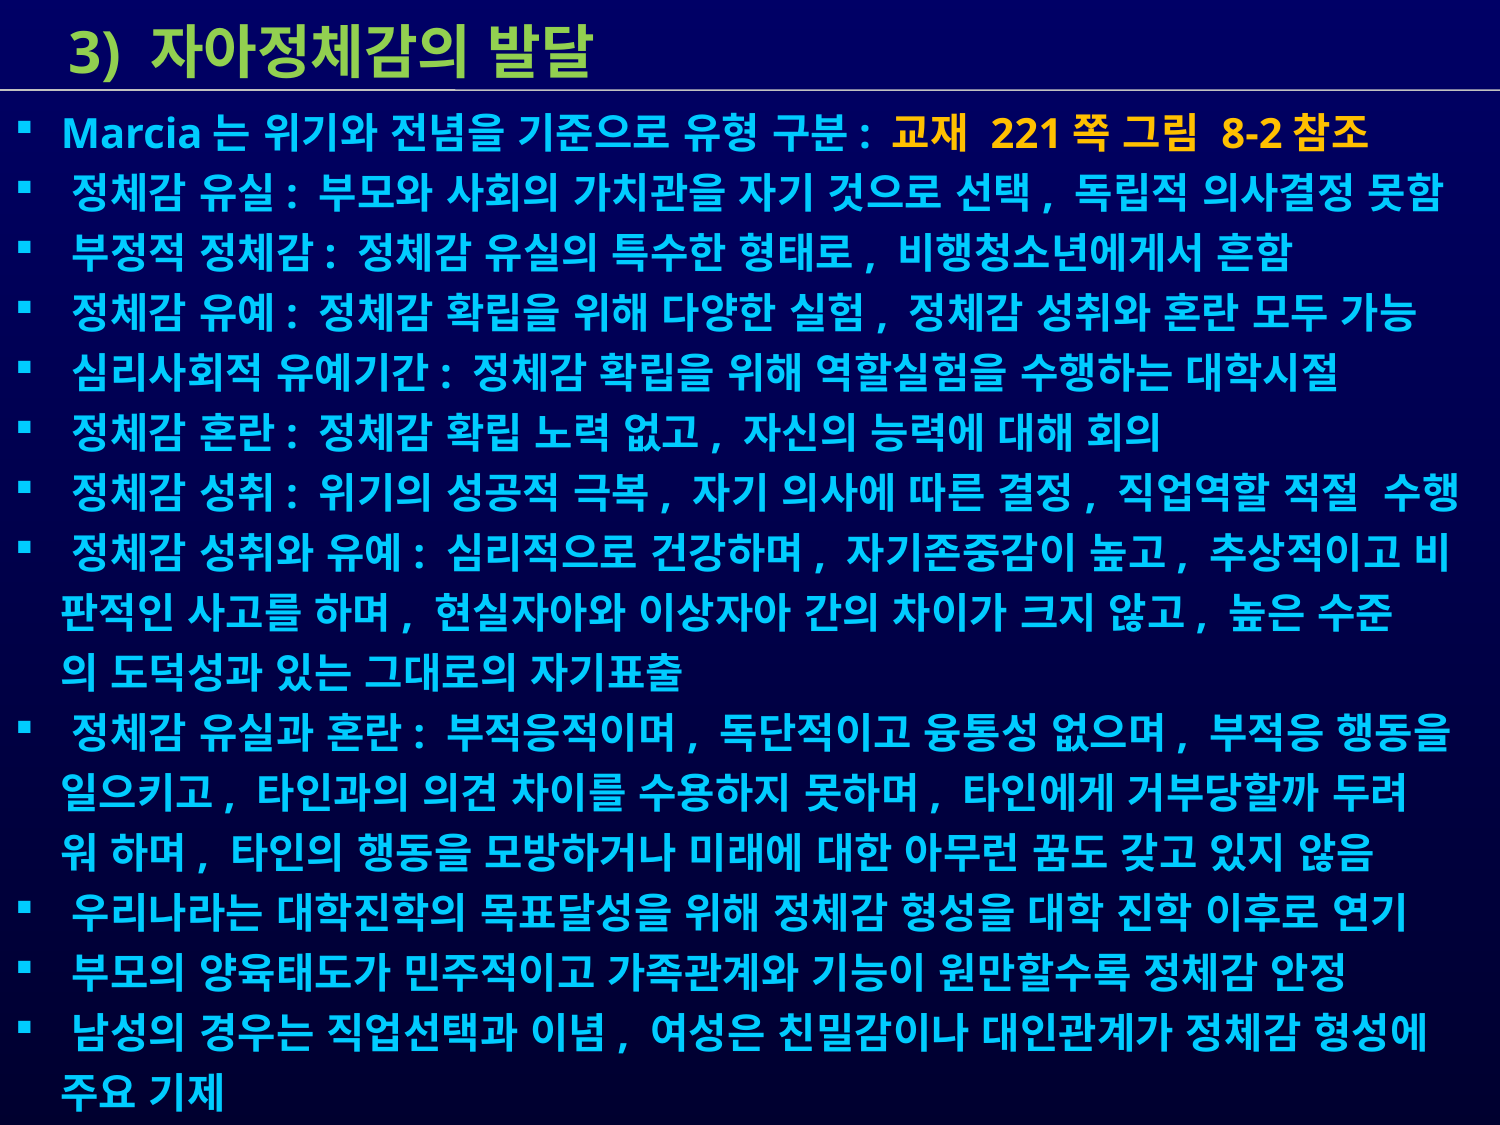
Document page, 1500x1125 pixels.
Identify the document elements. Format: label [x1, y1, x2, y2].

text_box [0, 7, 1500, 1125]
